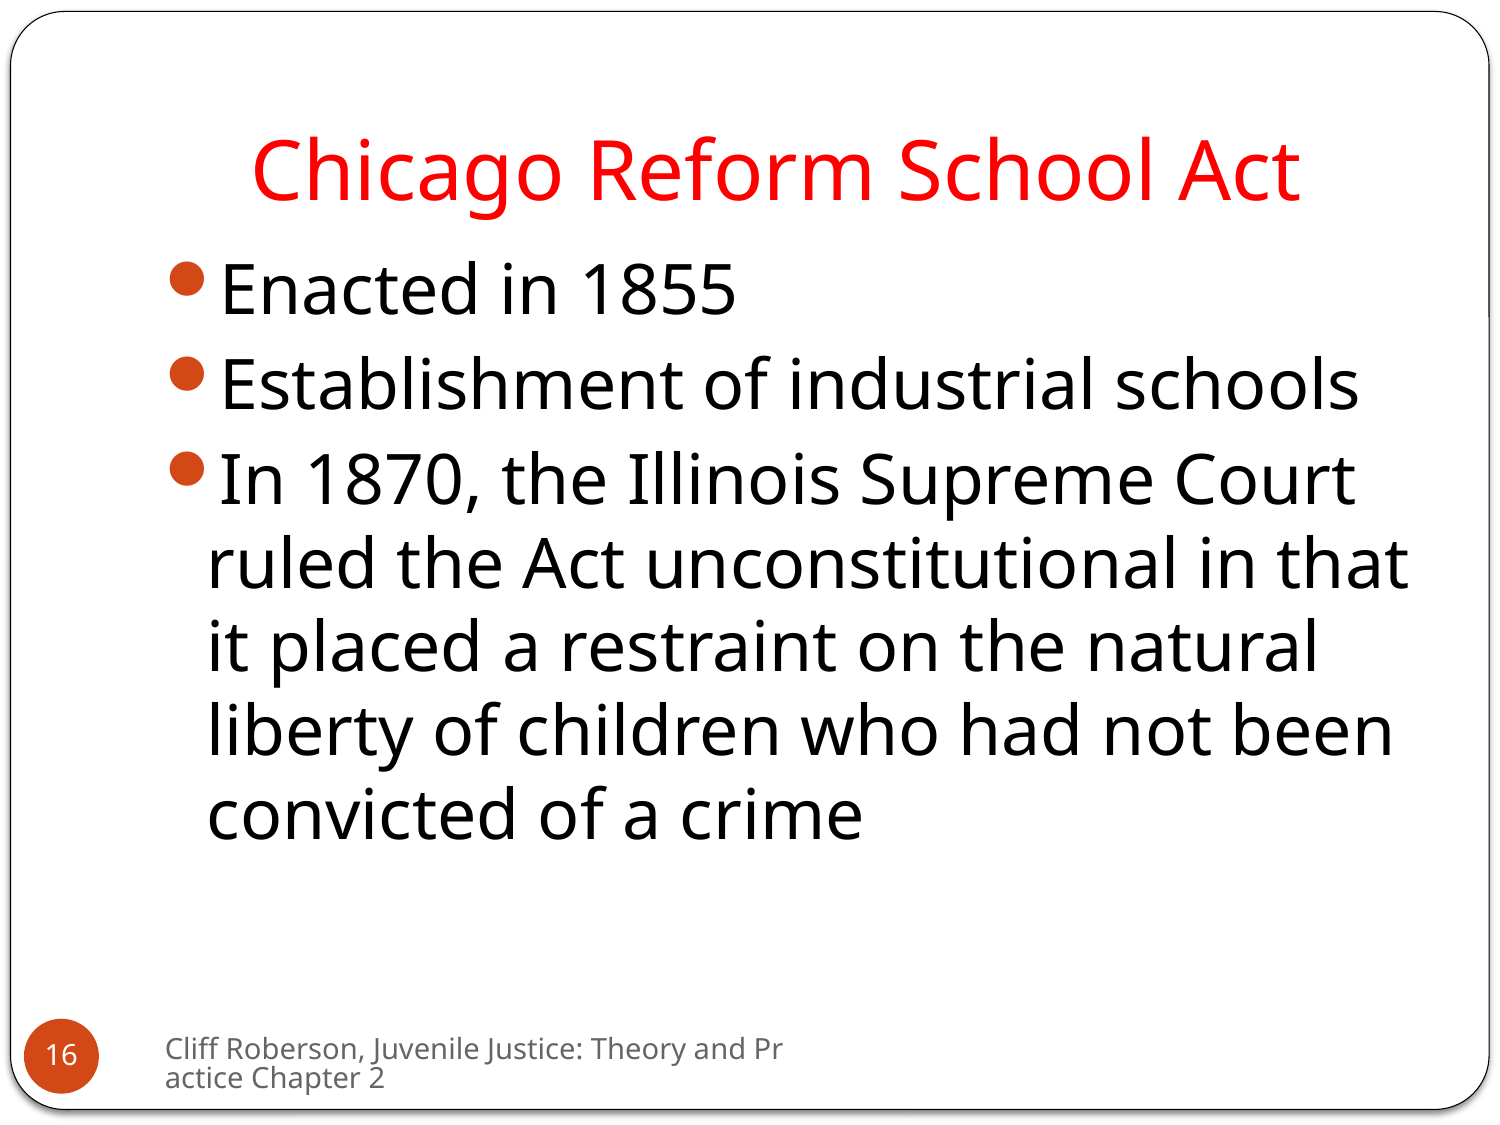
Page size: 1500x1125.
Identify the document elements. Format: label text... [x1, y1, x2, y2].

footer Cliff Roberson, Juvenile Justice: Theory and Practice Chapter 2 [150, 1012, 800, 1088]
title Chicago Reform School Act [150, 45, 1425, 233]
slide_number 16 [23, 1018, 99, 1094]
list Enacted in 1855 Establishment of industrial schools In 1870, the Illinois Supreme Court ruled the Act unconstitutional in that it placed a restraint on the natural liberty of children who had not been convicted of a crime [150, 237, 1425, 988]
